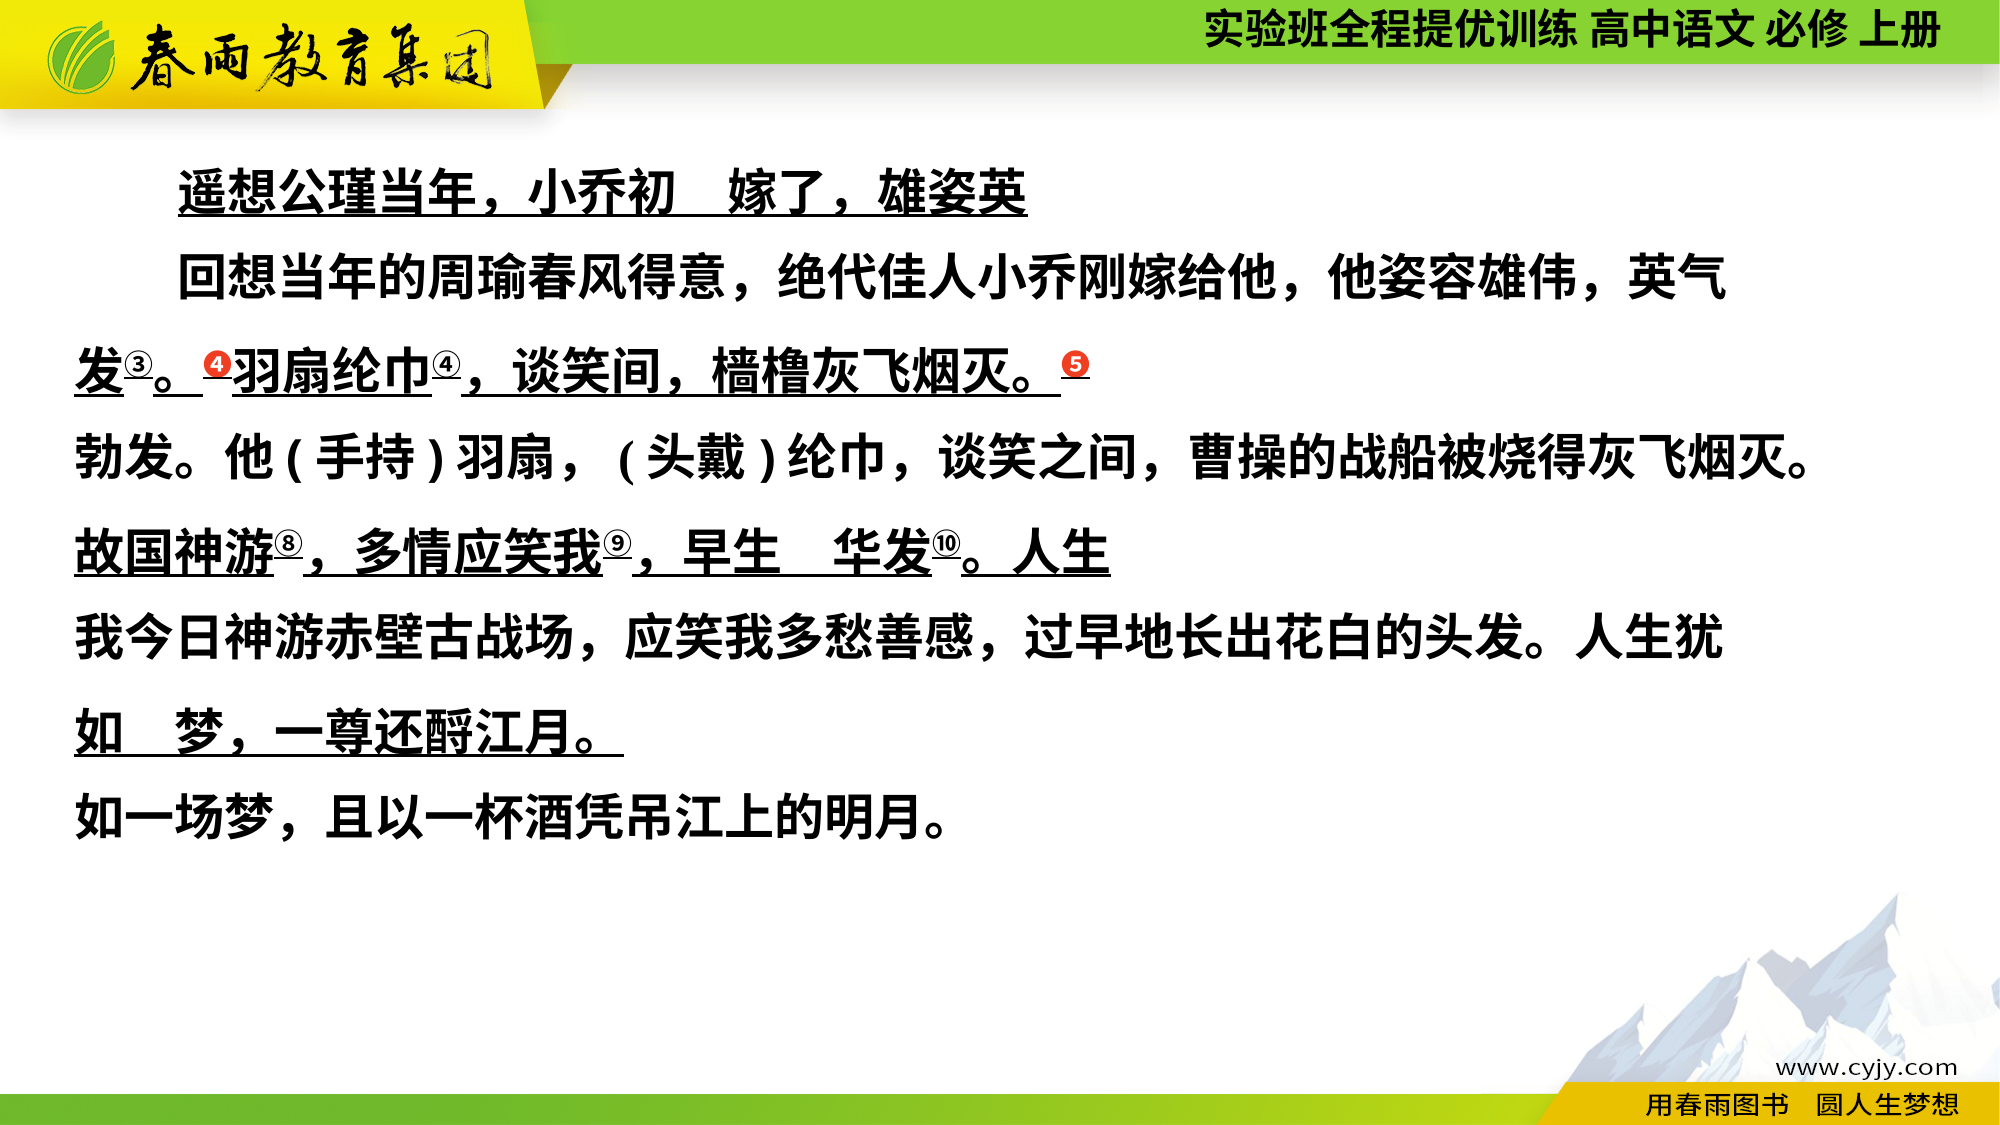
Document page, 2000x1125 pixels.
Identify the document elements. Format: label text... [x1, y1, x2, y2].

picture [0, 0, 2000, 1125]
text_box 回想当年的周瑜春风得意，绝代佳人小乔刚嫁给他，他姿容雄伟，英气 勃发。他(手持)羽扇，(头戴)纶巾，谈笑之间，曹操的战船被烧得灰飞烟灭。 我今日神游赤壁古战场，应笑我多愁善感，过早地长出花白的头发。人生犹 如一场梦，且以一杯酒凭吊江上的明月。 [59, 207, 1944, 853]
